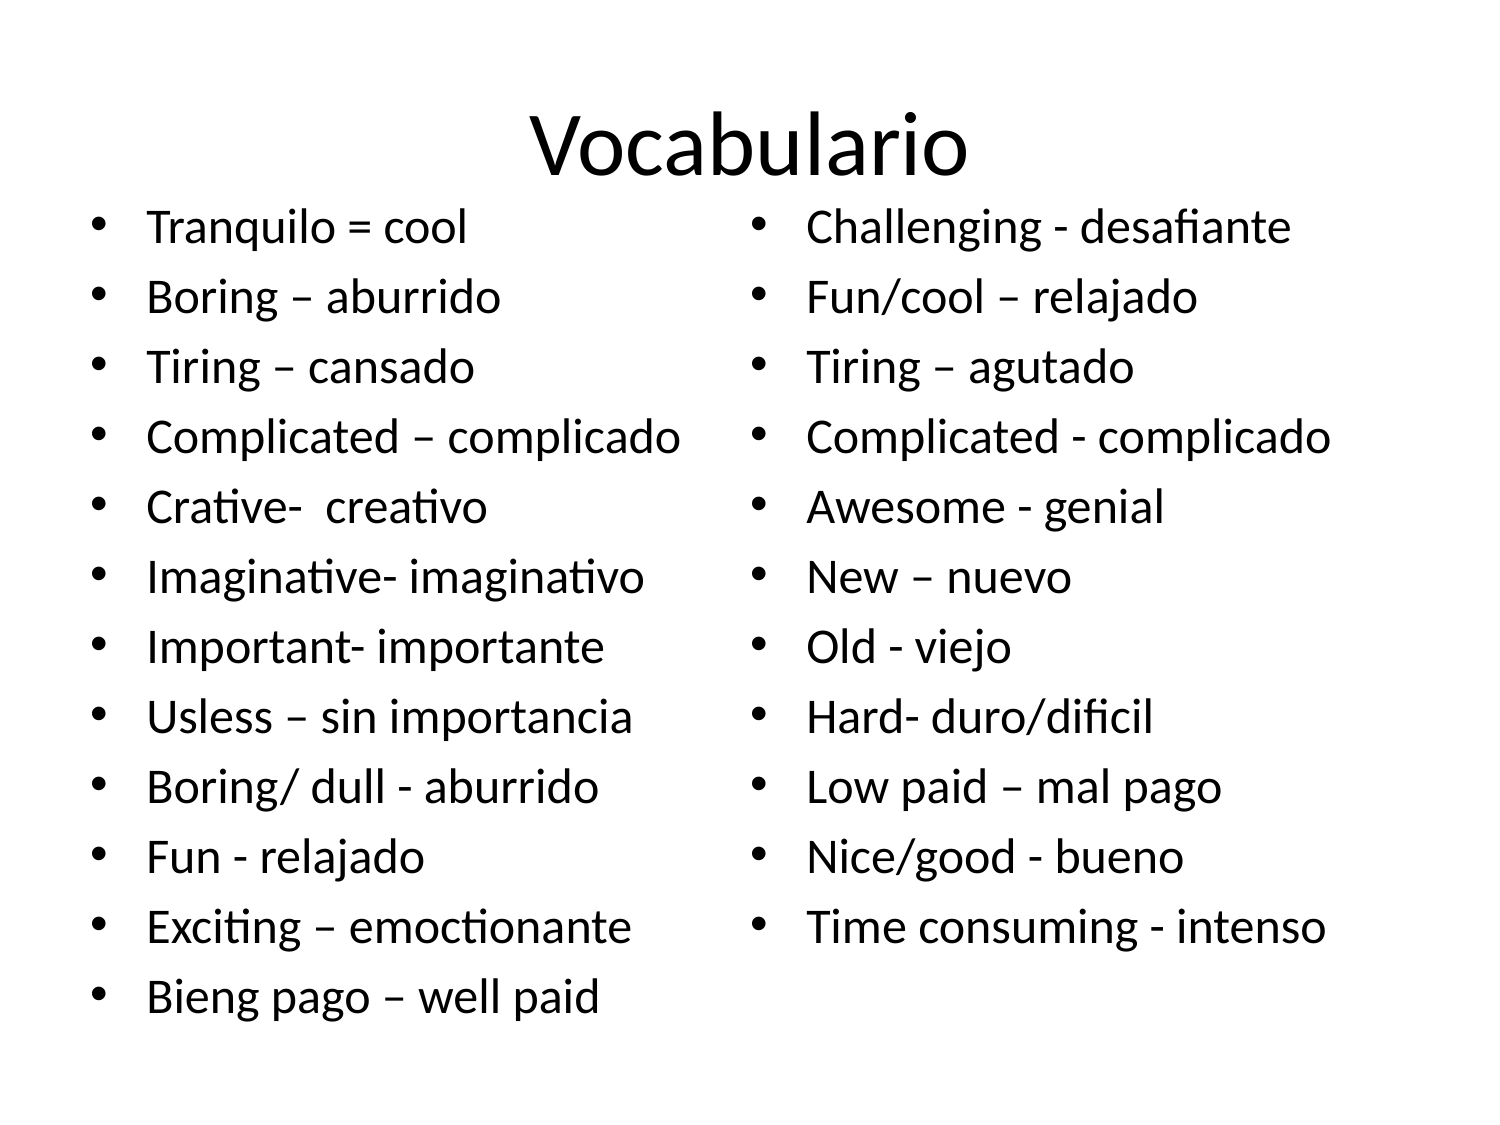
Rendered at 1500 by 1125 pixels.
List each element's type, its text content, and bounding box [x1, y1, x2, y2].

title Vocabulario [75, 45, 1425, 186]
list Tranquilo = cool Boring – aburrido Tiring – cansado Complicated – complicado Crative- creativo Imaginative- imaginativo Important- importante Usless – sin importancia Boring/ dull - aburrido Fun - relajado Exciting – emoctionante Bieng pago – well paid Challenging - desafiante Fun/cool – relajado Tiring – agutado Complicated - complicado Awesome - genial New – nuevo Old - viejo Hard- duro/dificil Low paid – mal pago Nice/good - bueno Time consuming - intenso [75, 186, 1425, 1095]
